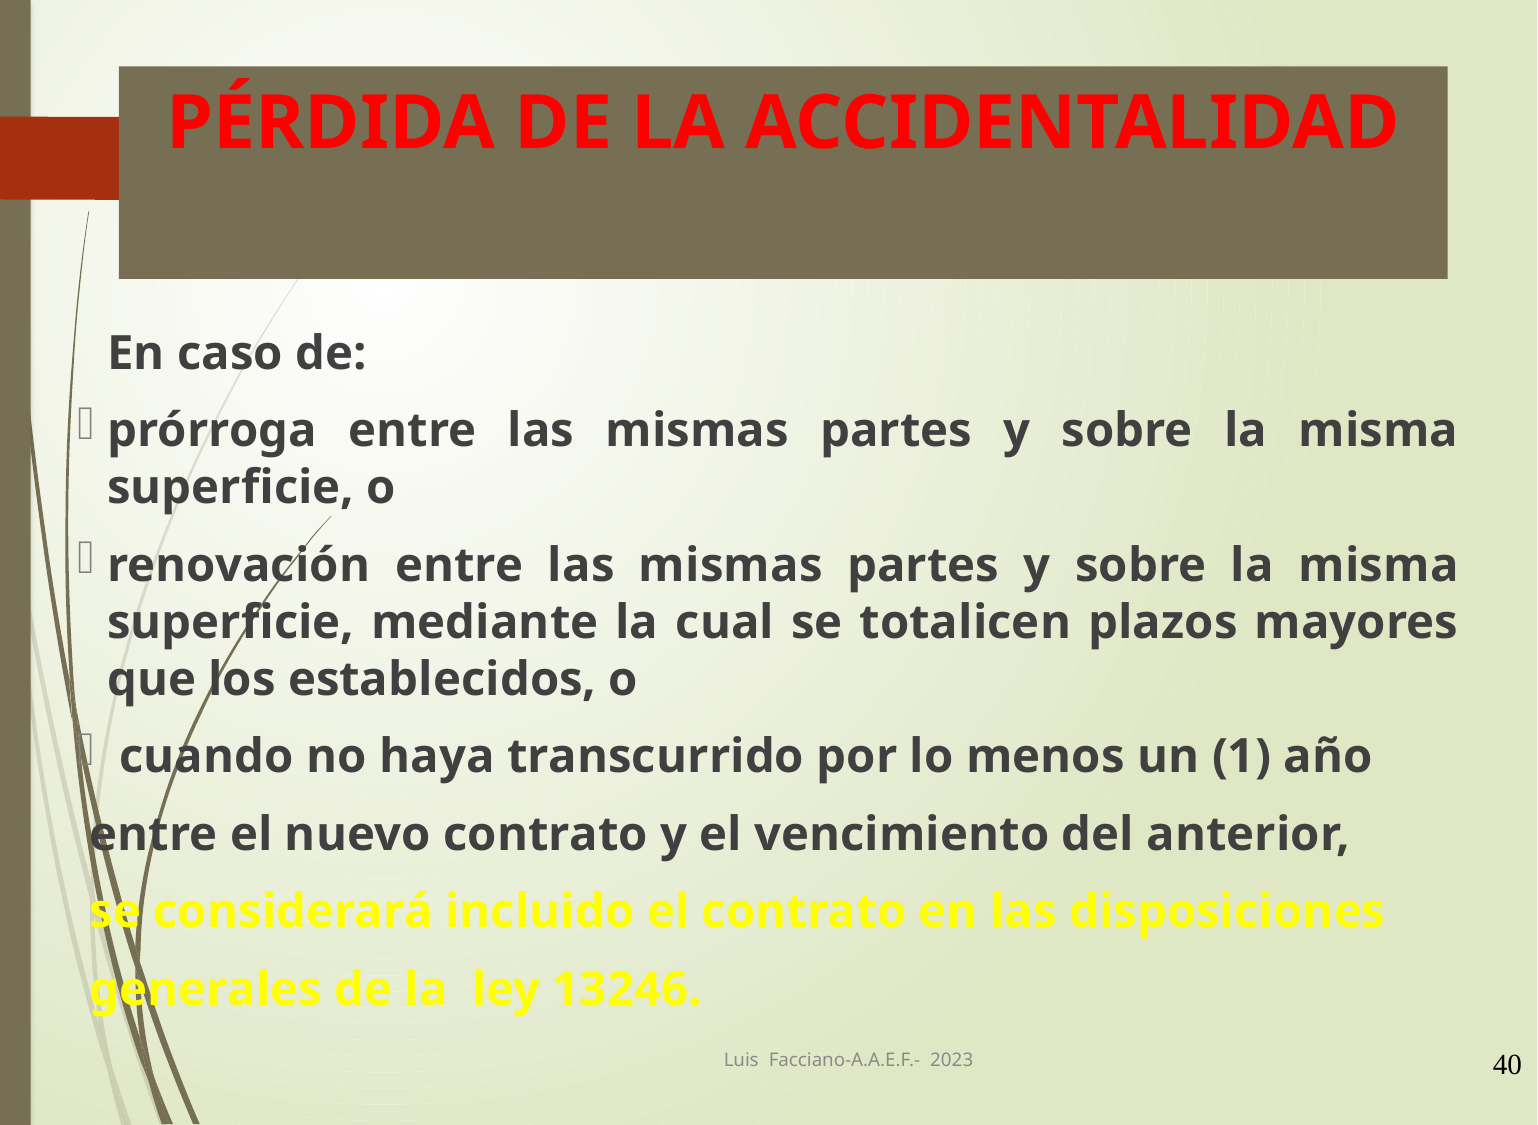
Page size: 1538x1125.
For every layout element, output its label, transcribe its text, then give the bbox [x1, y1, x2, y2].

slide_number 40 [1447, 1050, 1538, 1075]
footer Luis Facciano-A.A.E.F.- 2023 [708, 1034, 1538, 1083]
list En caso de: prórroga entre las mismas partes y sobre la misma superficie, o renovación entre las mismas partes y sobre la misma superficie, mediante la cual se totalicen plazos mayores que los establecidos, o cuando no haya transcurrido por lo menos un (1) año entre el nuevo contrato y el vencimiento del anterior, se considerará incluido el contrato en las disposiciones generales de la ley 13246. [62, 314, 1475, 1024]
title PÉRDIDA DE LA ACCIDENTALIDAD [118, 66, 1448, 279]
